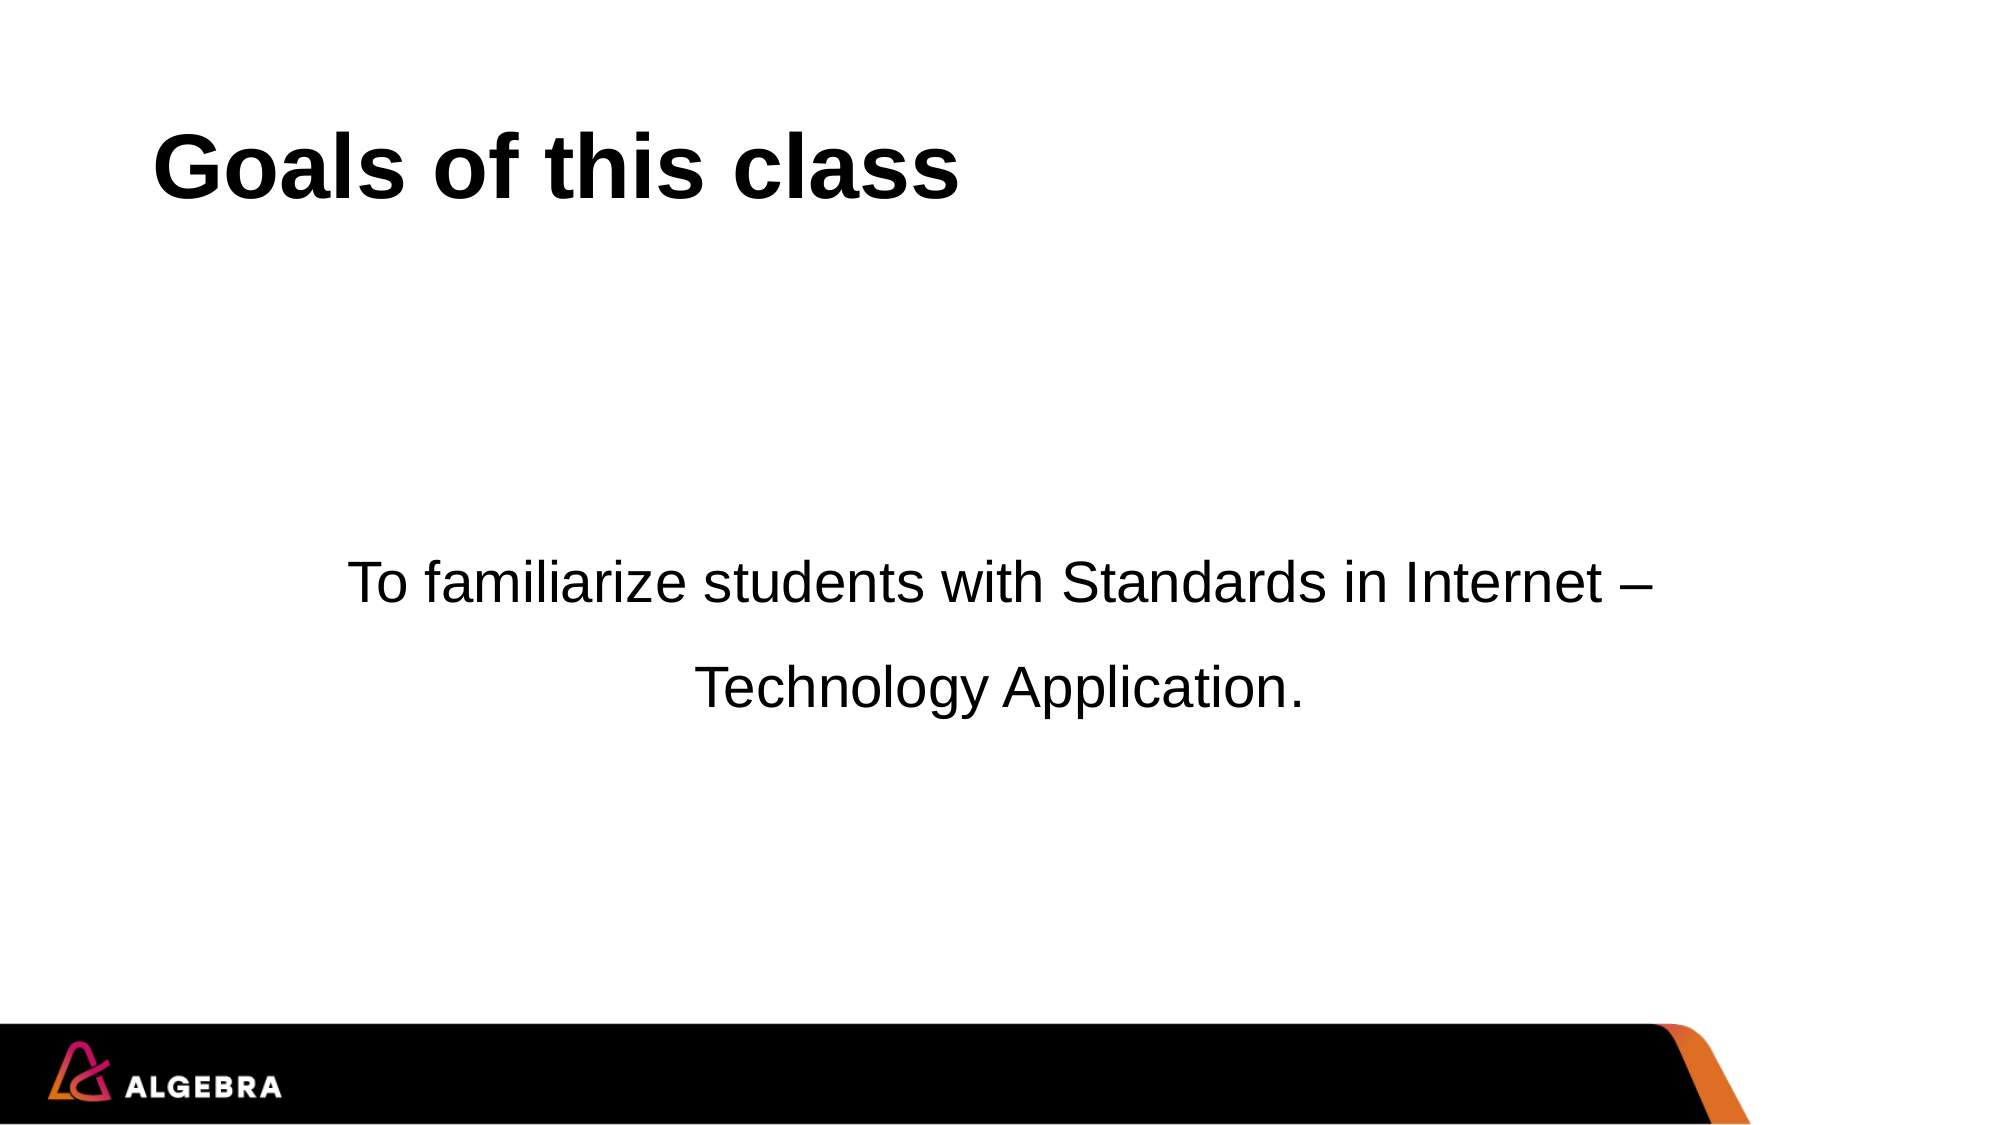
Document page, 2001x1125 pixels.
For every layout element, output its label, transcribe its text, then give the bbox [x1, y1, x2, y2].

list To familiarize students with Standards in Internet –Technology Application. [291, 277, 1709, 951]
title Goals of this class [137, 59, 1863, 278]
picture [0, 1023, 1958, 1125]
